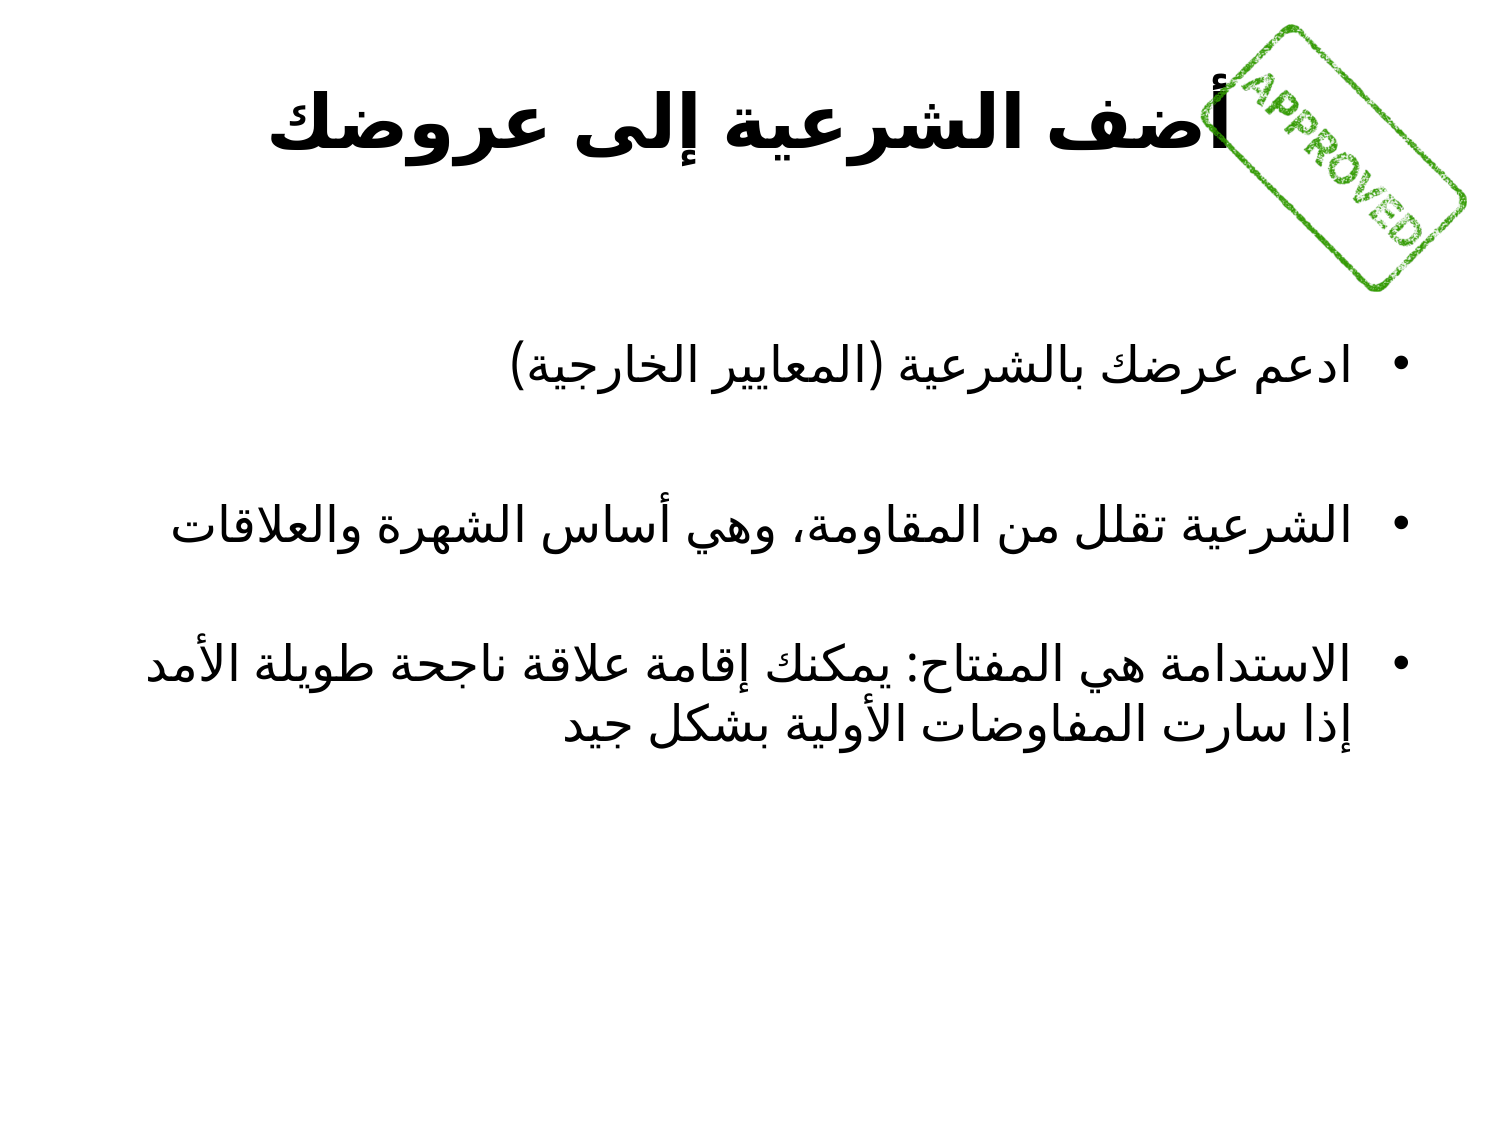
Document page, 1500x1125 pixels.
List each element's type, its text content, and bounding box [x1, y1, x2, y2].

title أضف الشرعية إلى عروضك [75, 24, 1198, 213]
picture [1199, 24, 1468, 292]
list ادعم عرضك بالشرعية (المعايير الخارجية) الشرعية تقلل من المقاومة، وهي أساس الشهرة والعلاقات الاستدامة هي المفتاح: يمكنك إقامة علاقة ناجحة طويلة الأمد إذا سارت المفاوضات الأولية بشكل جيد [75, 324, 1425, 1125]
